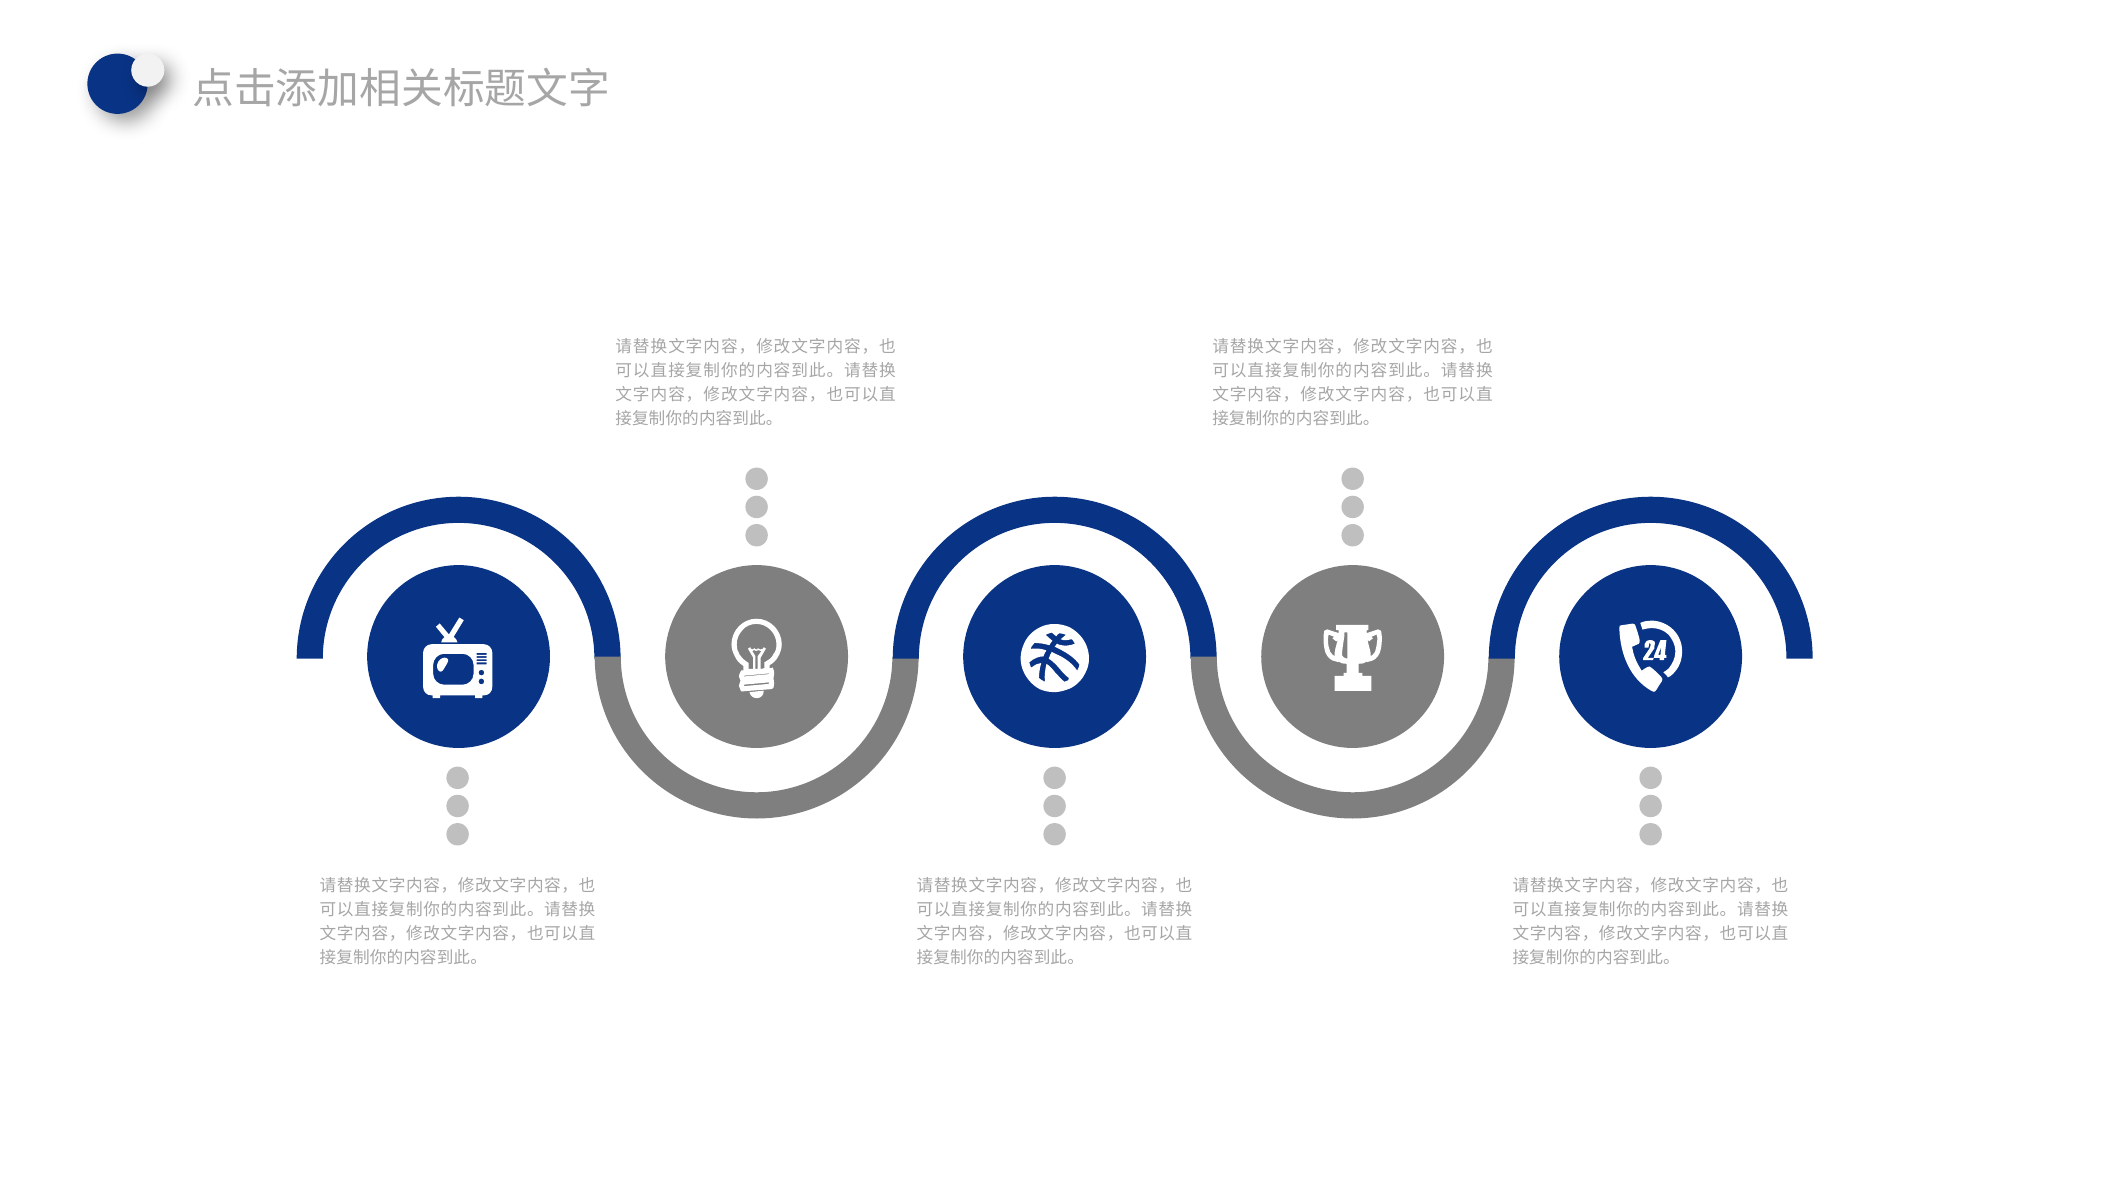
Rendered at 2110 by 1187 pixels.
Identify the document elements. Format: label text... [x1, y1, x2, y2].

text_box 点击添加相关标题文字 [176, 53, 680, 114]
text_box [1341, 467, 1364, 547]
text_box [1559, 565, 1743, 748]
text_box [745, 467, 768, 547]
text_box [367, 565, 550, 748]
text_box [86, 52, 142, 115]
text_box 请替换文字内容，修改文字内容，也可以直接复制你的内容到此。请替换文字内容，修改文字内容，也可以直接复制你的内容到此。 [916, 870, 1193, 967]
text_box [446, 766, 469, 846]
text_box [665, 565, 849, 748]
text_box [296, 494, 1813, 821]
text_box [130, 52, 166, 88]
text_box 请替换文字内容，修改文字内容，也可以直接复制你的内容到此。请替换文字内容，修改文字内容，也可以直接复制你的内容到此。 [319, 870, 596, 967]
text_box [1043, 766, 1066, 846]
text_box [963, 565, 1146, 748]
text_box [1639, 766, 1662, 846]
text_box 请替换文字内容，修改文字内容，也可以直接复制你的内容到此。请替换文字内容，修改文字内容，也可以直接复制你的内容到此。 [1212, 332, 1494, 428]
text_box 请替换文字内容，修改文字内容，也可以直接复制你的内容到此。请替换文字内容，修改文字内容，也可以直接复制你的内容到此。 [615, 332, 897, 428]
text_box 请替换文字内容，修改文字内容，也可以直接复制你的内容到此。请替换文字内容，修改文字内容，也可以直接复制你的内容到此。 [1512, 870, 1789, 967]
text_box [1261, 565, 1445, 748]
